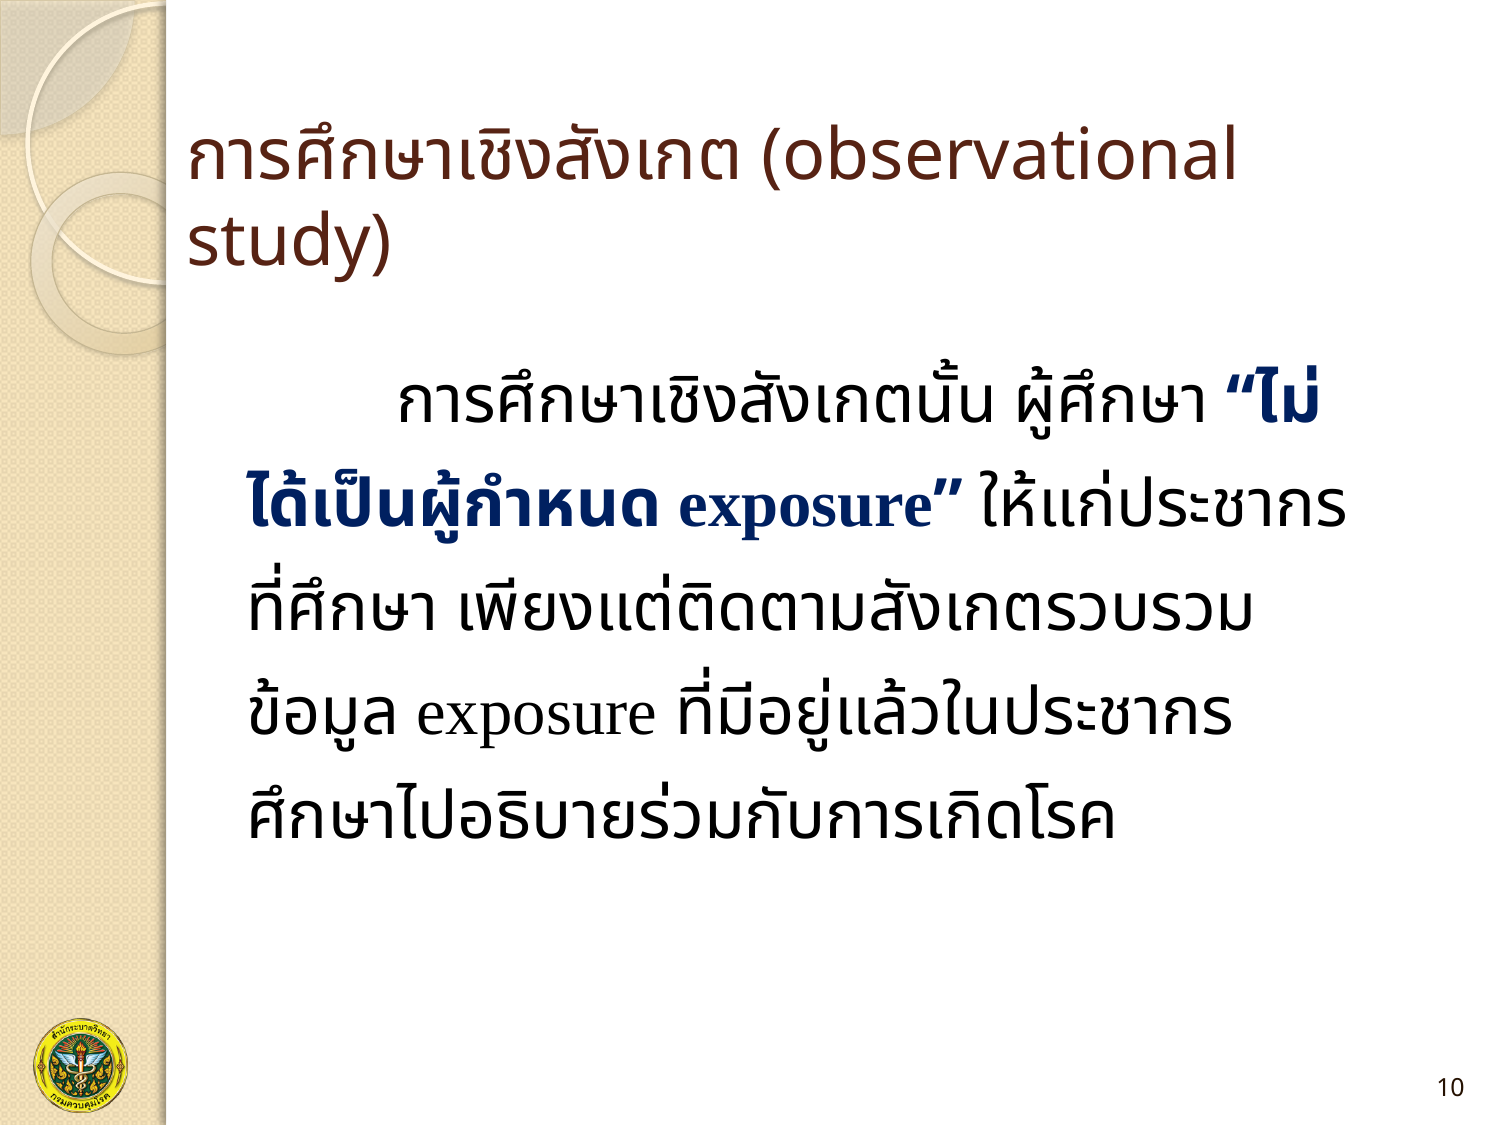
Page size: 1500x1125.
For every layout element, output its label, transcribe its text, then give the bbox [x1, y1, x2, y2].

picture [33, 1018, 128, 1113]
title การศึกษาเชิงสังเกต (observational study) [171, 99, 1438, 288]
list การศึกษาเชิงสังเกตนั้น ผู้ศึกษา “ไม่ได้เป็นผู้กำหนด exposure” ให้แก่ประชากรที่ศึกษา เพียงแต่ติดตามสังเกตรวบรวมข้อมูล exposure ที่มีอยู่แล้วในประชากรศึกษาไปอธิบายร่วมกับการเกิดโรค [171, 324, 1388, 863]
slide_number 10 [1413, 1034, 1488, 1113]
